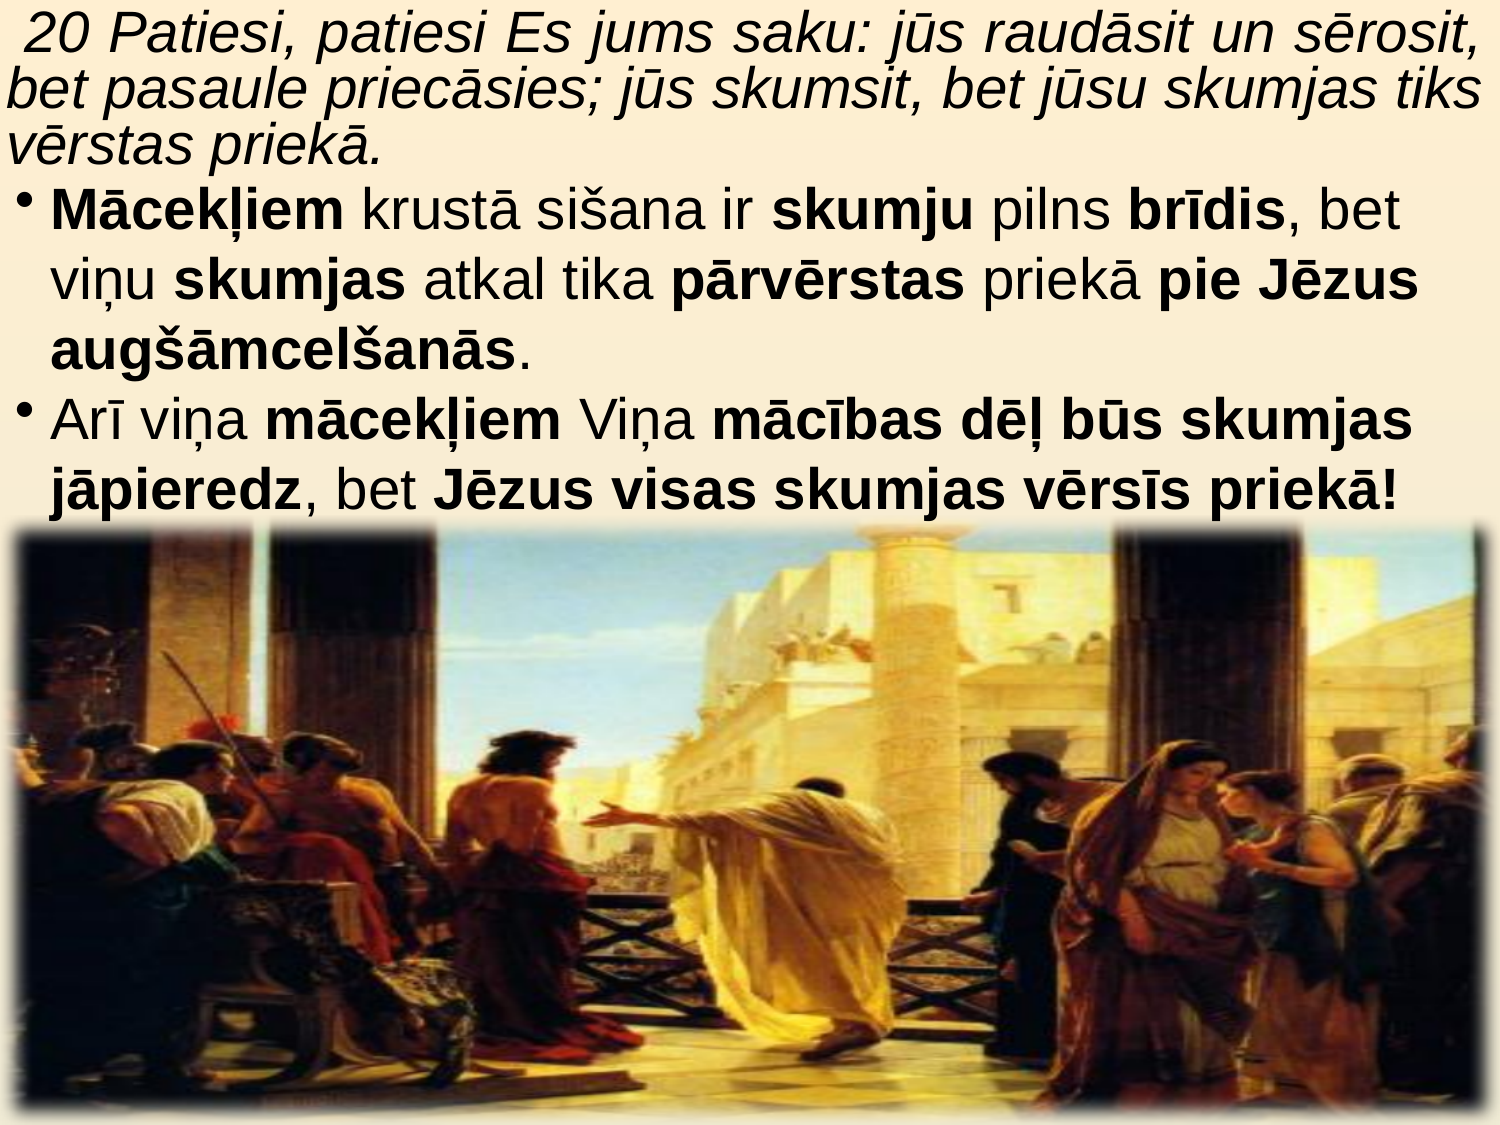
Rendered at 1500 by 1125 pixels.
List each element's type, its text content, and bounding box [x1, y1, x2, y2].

text_box Mācekļiem krustā sišana ir skumju pilns brīdis, bet viņu skumjas atkal tika pārvērstas priekā pie Jēzus augšāmcelšanās. Arī viņa mācekļiem Viņa mācības dēļ būs skumjas jāpieredz, bet Jēzus visas skumjas vērsīs priekā! [0, 164, 1500, 515]
picture [0, 515, 1500, 1125]
list 20 Patiesi, patiesi Es jums saku: jūs raudāsit un sērosit, bet pasaule priecāsies; jūs skumsit, bet jūsu skumjas tiks vērstas priekā. [0, 0, 1500, 164]
